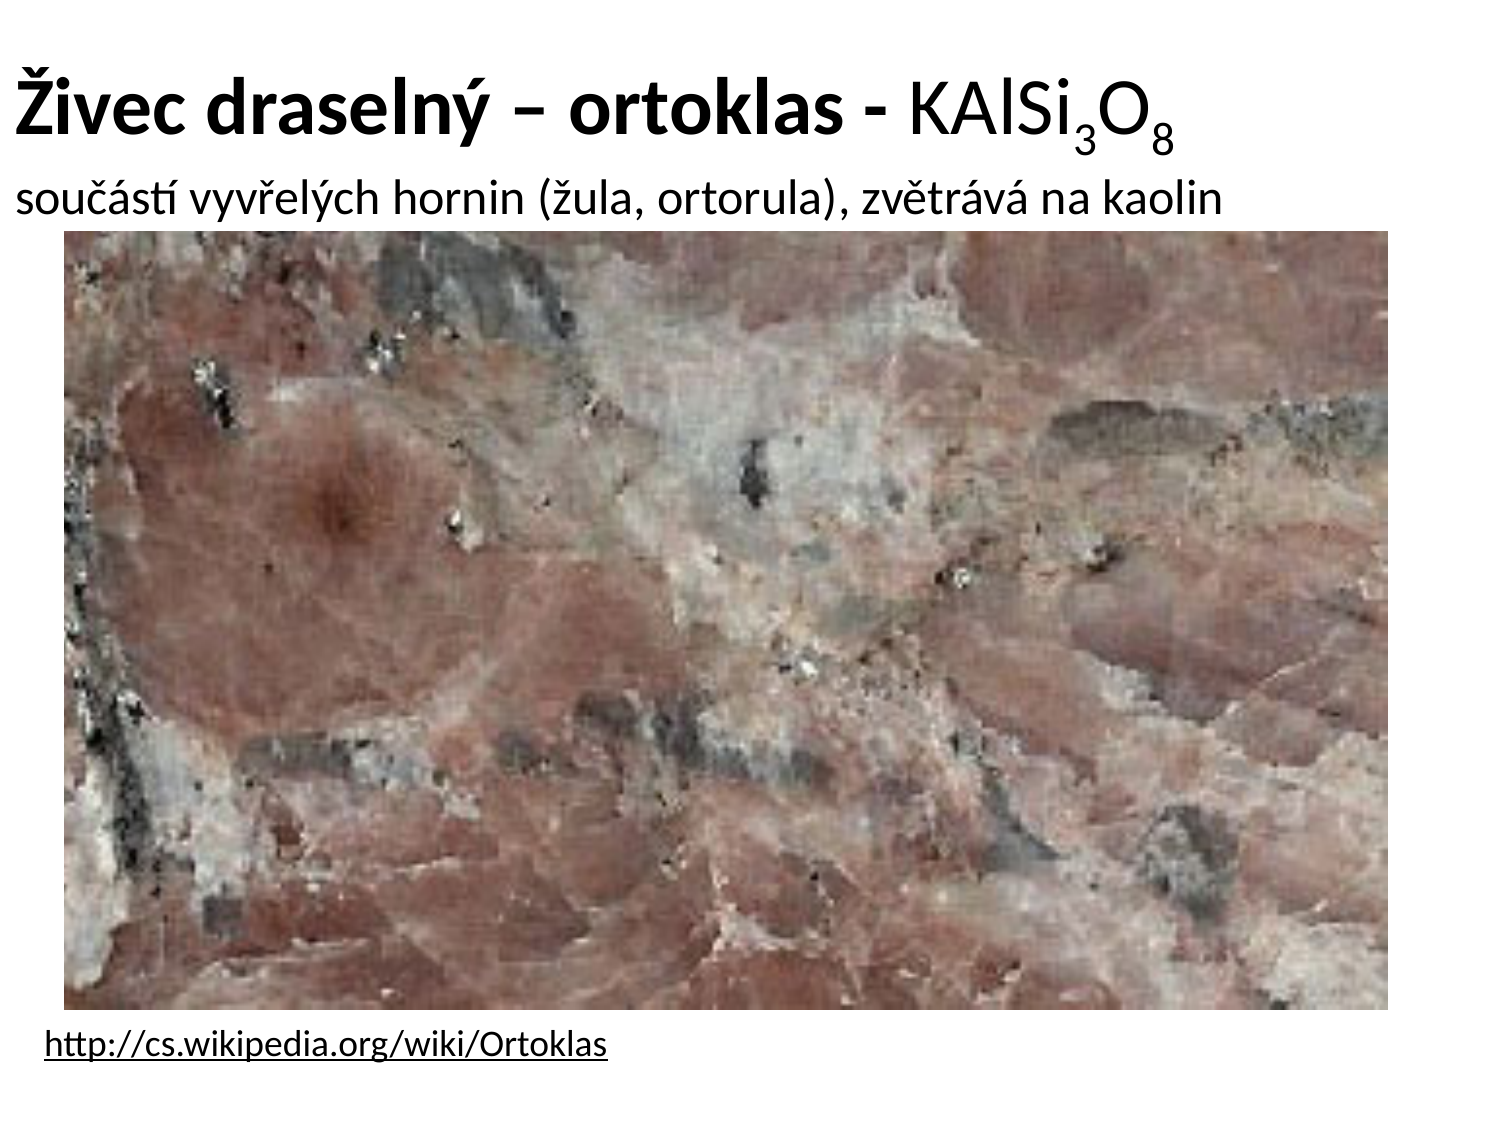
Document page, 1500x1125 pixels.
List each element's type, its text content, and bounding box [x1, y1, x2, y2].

text_box http://cs.wikipedia.org/wiki/Ortoklas [29, 1011, 668, 1072]
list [64, 231, 1389, 1010]
title Živec draselný – ortoklas - KAlSi3O8 součástí vyvřelých hornin (žula, ortorula), zvětrává na kaolin [0, 45, 1500, 233]
